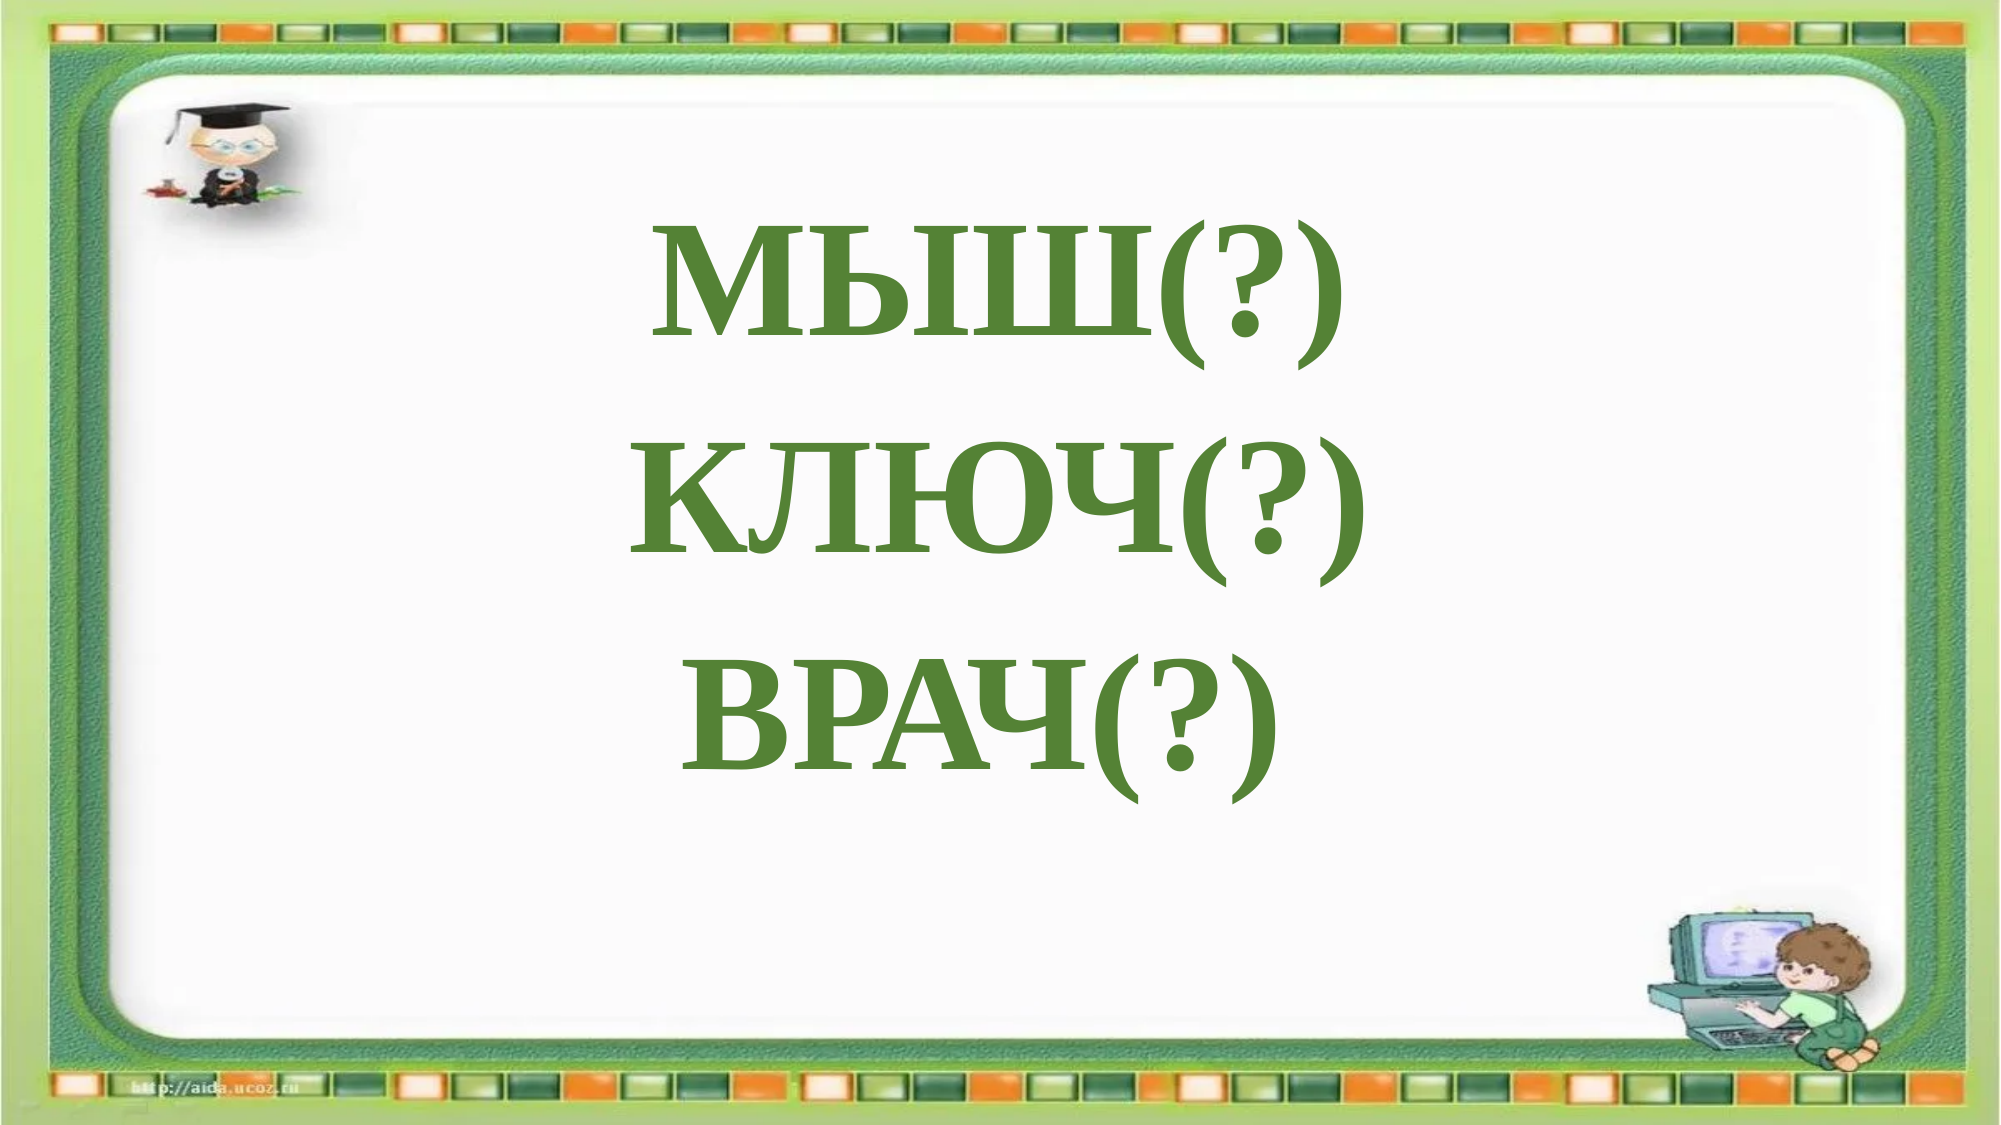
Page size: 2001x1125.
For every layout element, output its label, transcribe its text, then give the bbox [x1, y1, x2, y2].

text_box КЛЮЧ(?) [612, 378, 1387, 594]
text_box МЫШ(?) [635, 161, 1365, 377]
text_box ВРАЧ(?) [664, 595, 1299, 811]
picture [0, 0, 2001, 1125]
